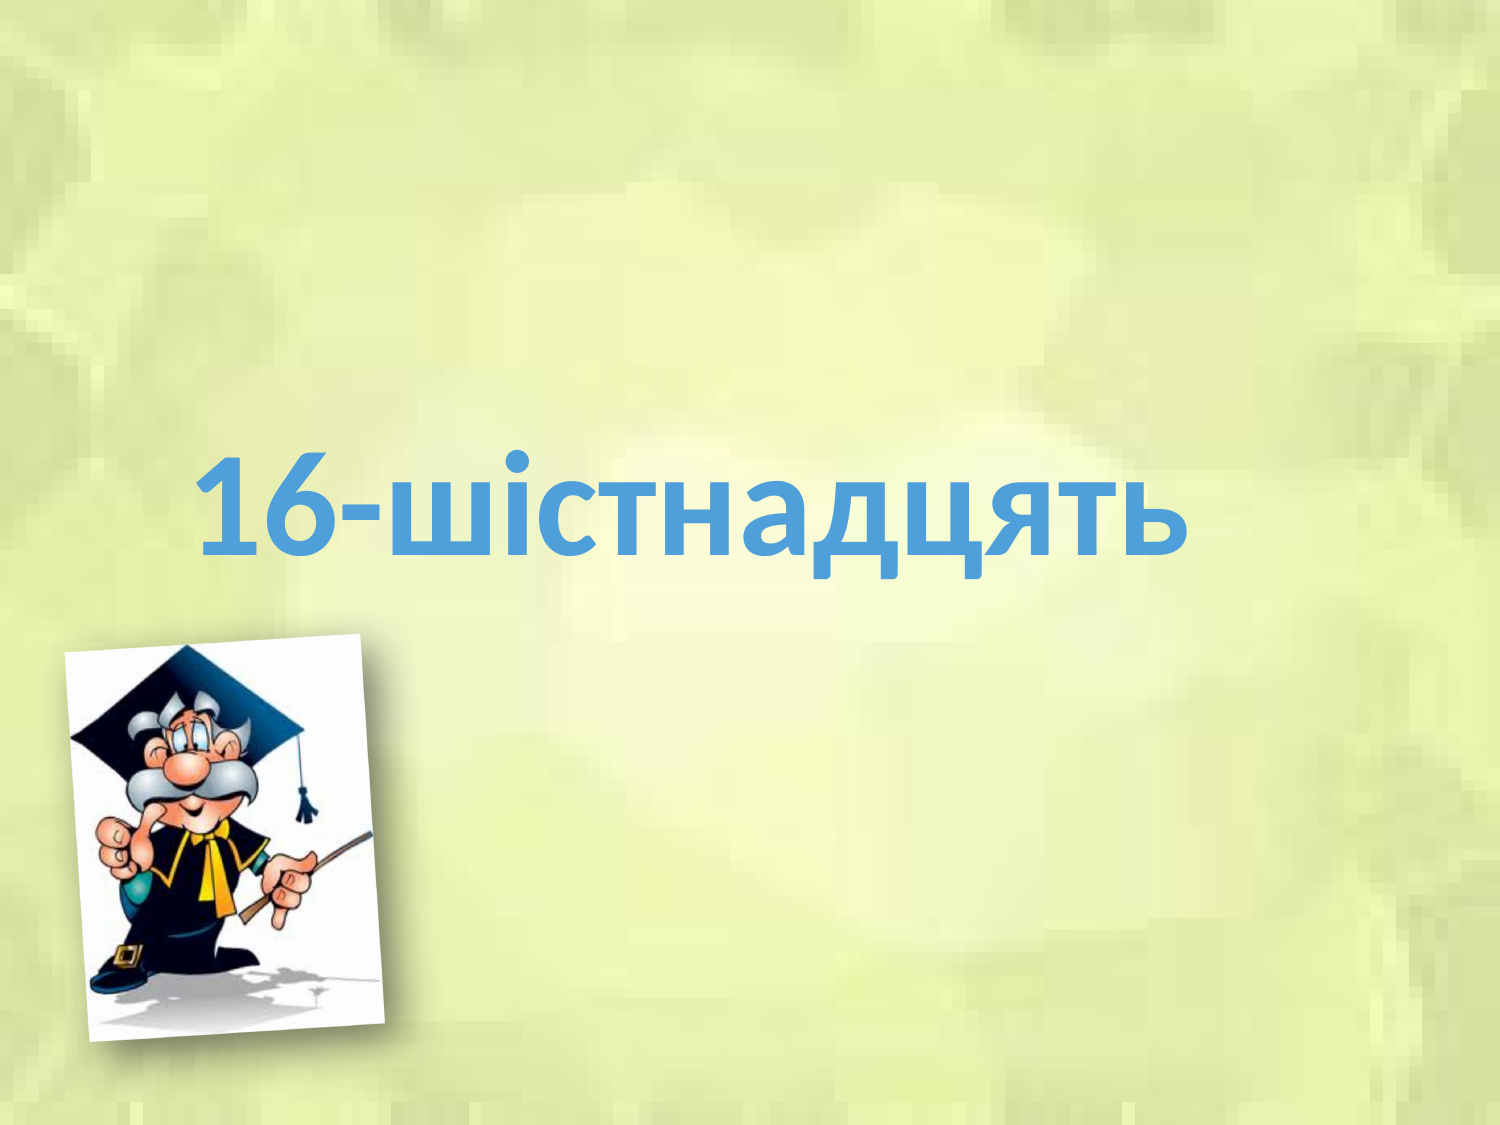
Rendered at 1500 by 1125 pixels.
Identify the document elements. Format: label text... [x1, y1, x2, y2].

picture [0, 0, 1500, 1125]
title 16-шістнадцять [171, 398, 1447, 622]
